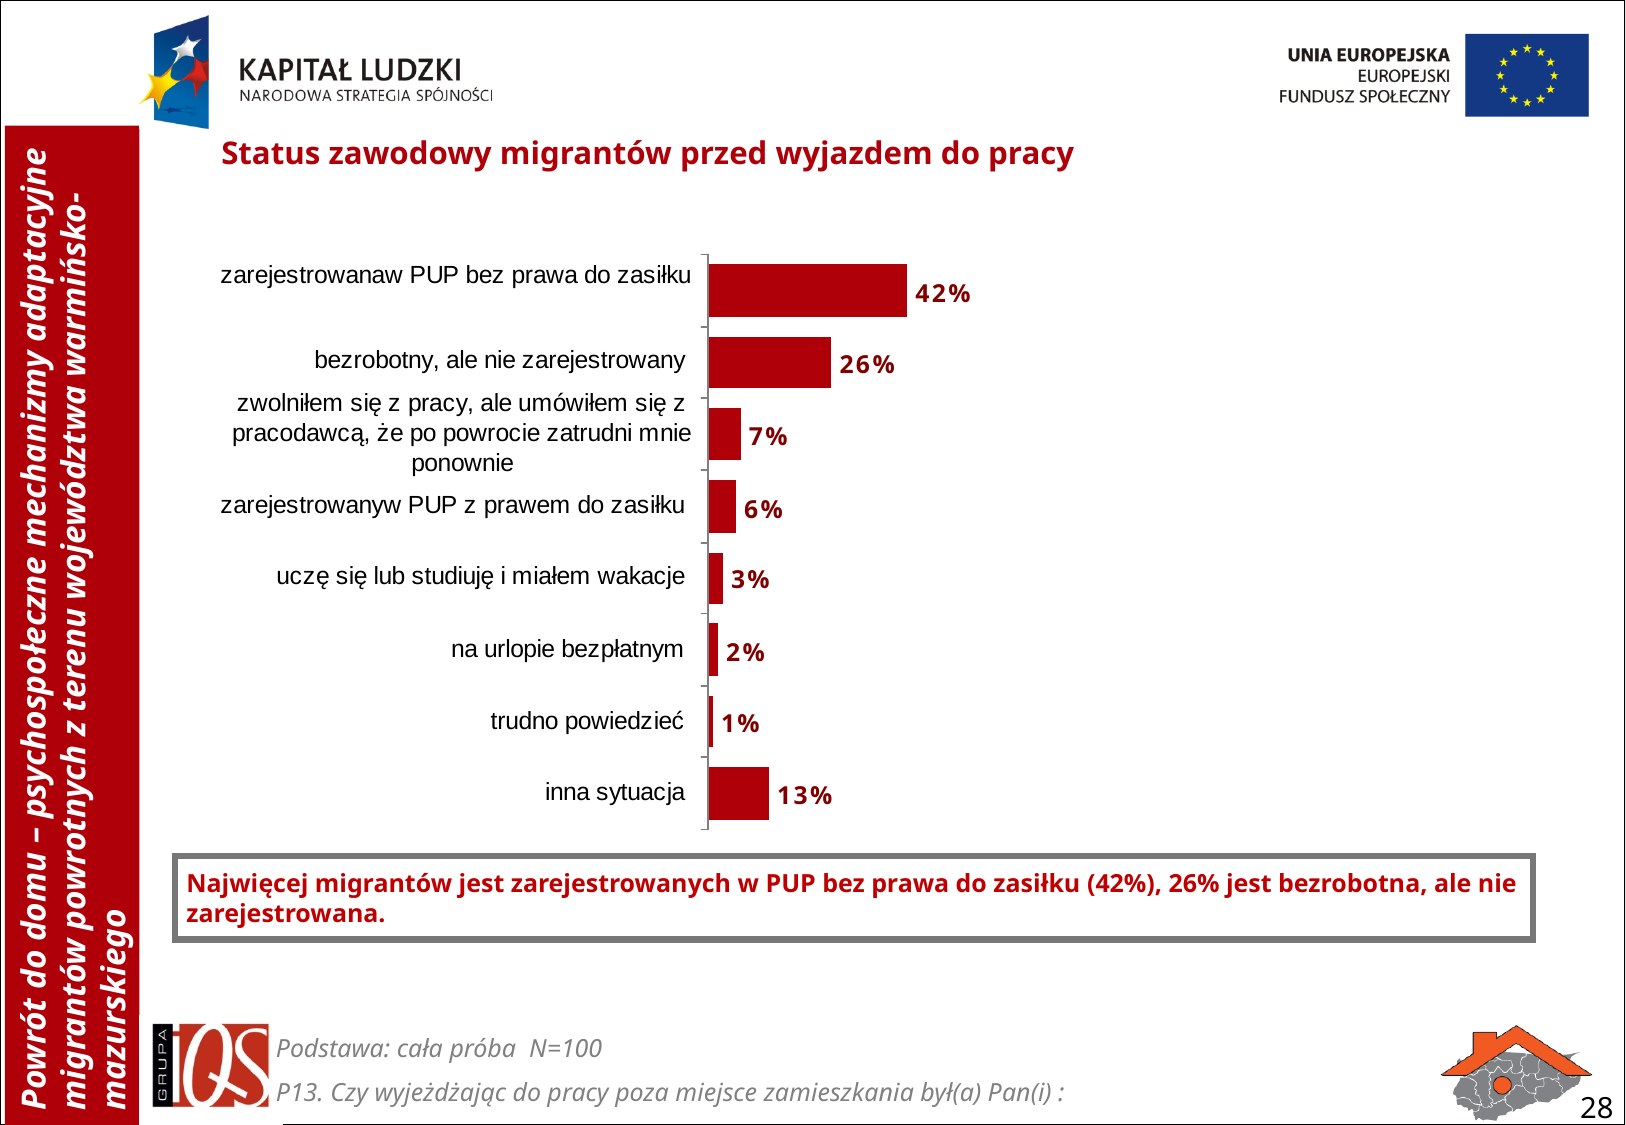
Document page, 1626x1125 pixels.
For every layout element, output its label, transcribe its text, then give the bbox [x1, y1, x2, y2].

text_box Podstawa: cała próba N=100 [270, 1032, 936, 1063]
slide_number 28 [1249, 1082, 1625, 1125]
picture [139, 1015, 283, 1125]
text_box P13. Czy wyjeżdżając do pracy poza miejsce zamieszkania był(a) Pan(i) : [270, 1076, 1156, 1107]
picture [1250, 7, 1617, 143]
text_box Najwięcej migrantów jest zarejestrowanych w PUP bez prawa do zasiłku (42%), 26% jest bezrobotna, ale nie zarejestrowana. [174, 855, 1534, 940]
picture [139, 15, 492, 129]
picture [1438, 1023, 1594, 1082]
text_box Status zawodowy migrantów przed wyjazdem do pracy [221, 126, 1491, 179]
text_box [155, 245, 1226, 838]
